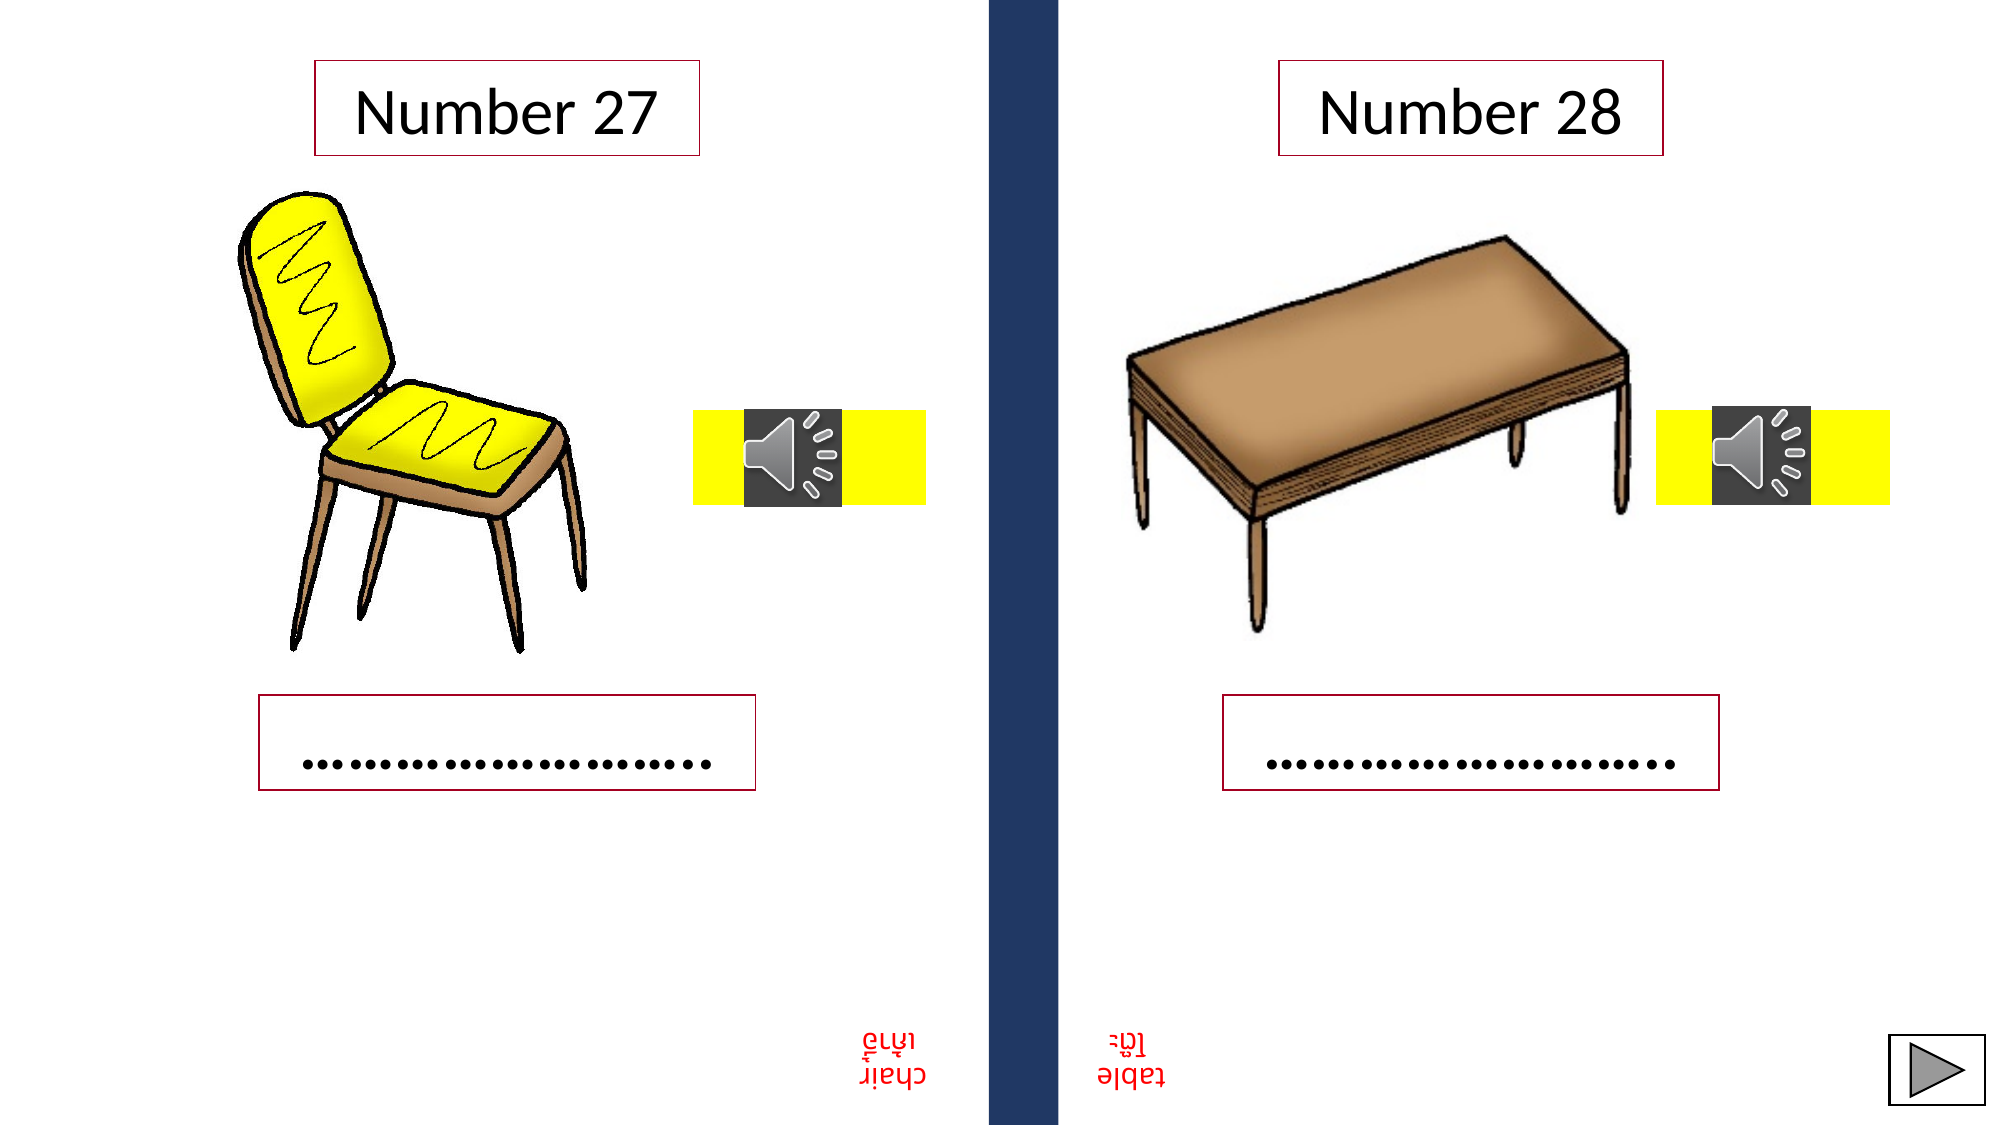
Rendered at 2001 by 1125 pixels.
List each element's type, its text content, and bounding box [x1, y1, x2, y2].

text_box table โต๊ะ [1058, 1020, 1197, 1106]
text_box chair เก้าอี้ [797, 1020, 989, 1106]
table_header [1656, 410, 1711, 505]
table_header [1812, 410, 1890, 505]
picture [203, 183, 606, 674]
text_box Number 27 [315, 60, 700, 156]
text_box …………………….. [1222, 695, 1720, 790]
table_header [843, 410, 926, 505]
text_box …………………….. [259, 695, 756, 790]
text_box [988, 0, 1059, 1125]
picture [1711, 405, 1812, 506]
picture [742, 407, 843, 508]
text_box Number 28 [1278, 60, 1664, 156]
table_header [693, 410, 742, 505]
picture [1121, 216, 1649, 641]
text_box [1888, 1034, 1986, 1106]
